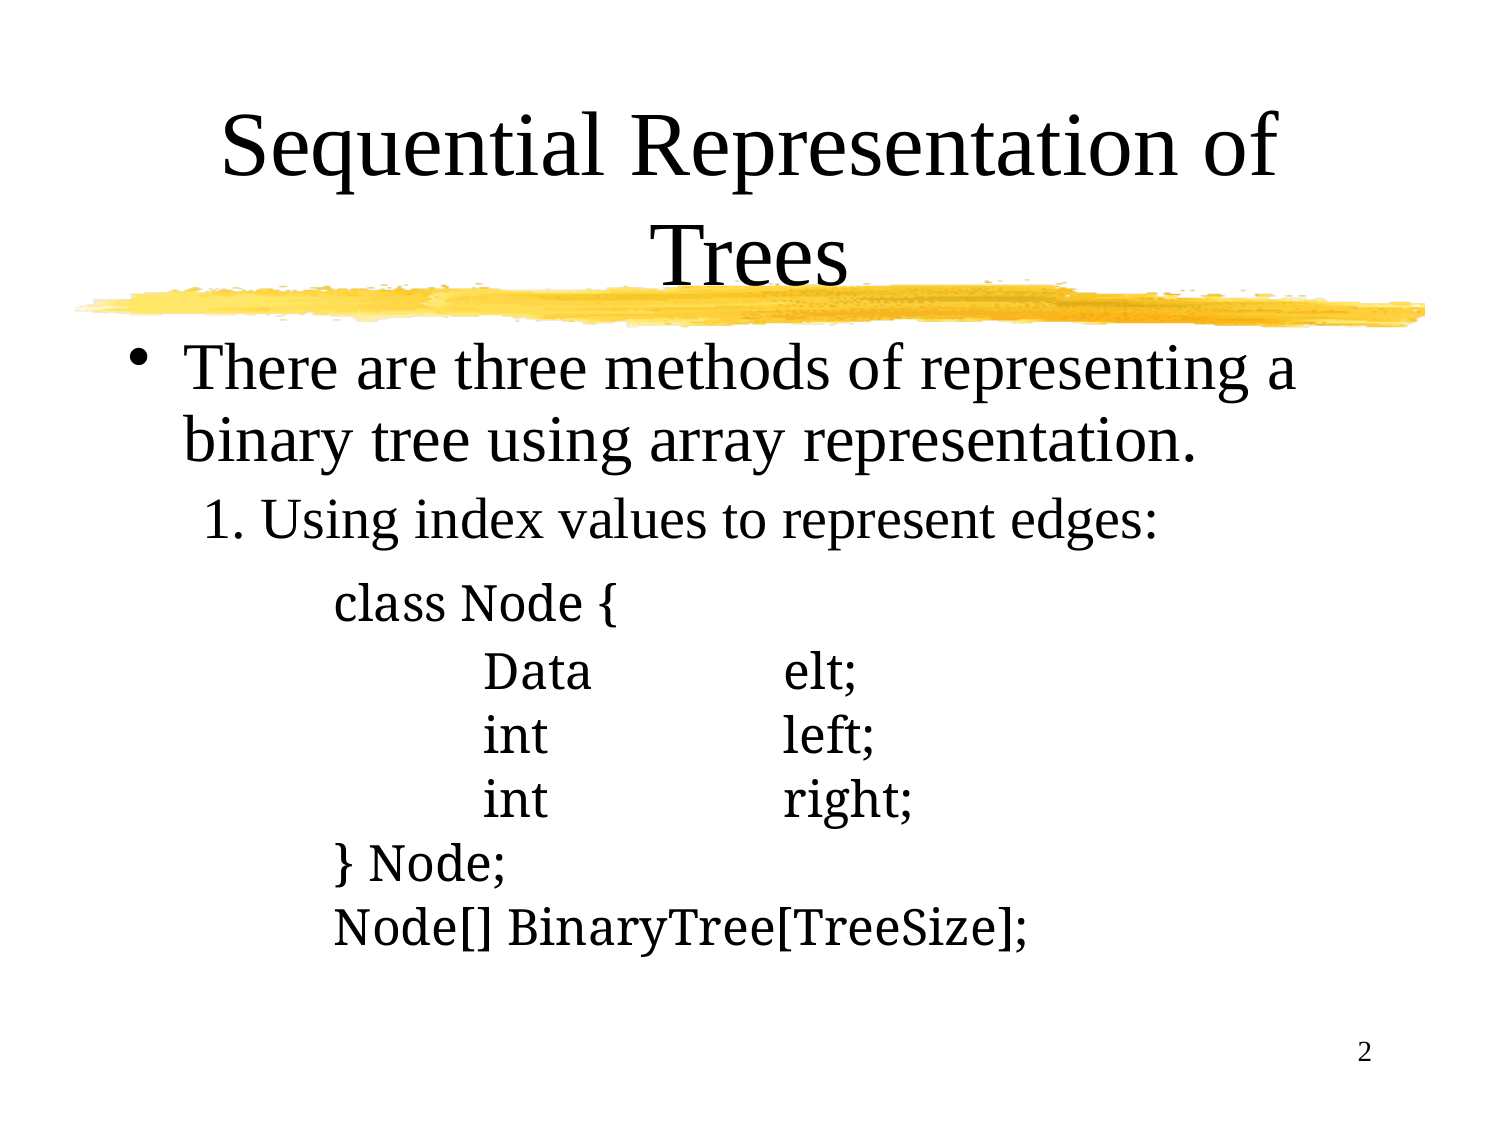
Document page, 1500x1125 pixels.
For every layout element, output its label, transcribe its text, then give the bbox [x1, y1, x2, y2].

title Sequential Representation of Trees [112, 99, 1388, 288]
slide_number 2 [1074, 1024, 1388, 1101]
list There are three methods of representing a binary tree using array representation. 1. Using index values to represent edges: class Node { Data elt; int left; int right; } Node; Node[] BinaryTree[TreeSize]; [112, 324, 1388, 1001]
picture [75, 274, 1425, 338]
